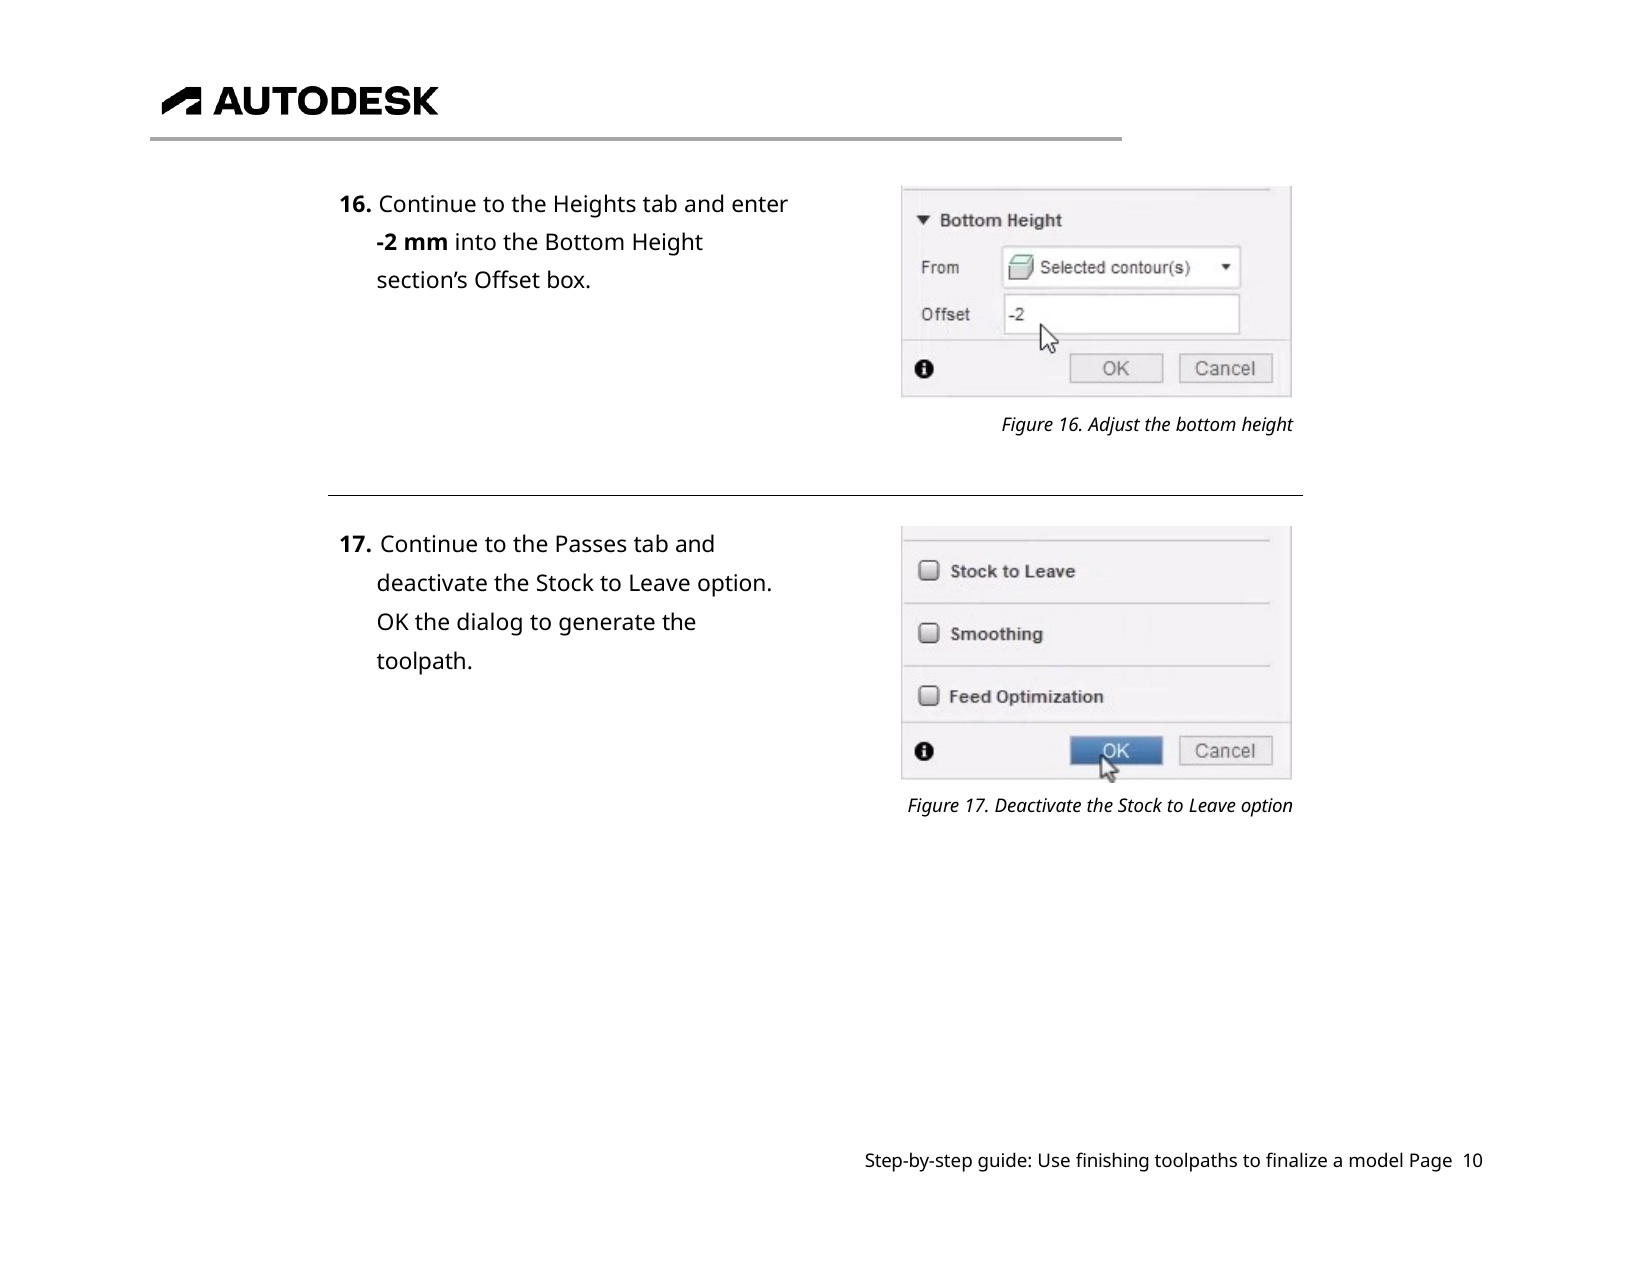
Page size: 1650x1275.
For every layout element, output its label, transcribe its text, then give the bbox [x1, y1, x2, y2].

table_cell 17. Continue to the Passes tab and deactivate the Stock to Leave option. OK the dialog to generate the toolpath. [328, 496, 832, 828]
table_header 16. Continue to the Heights tab and enter -2 mm into the Bottom Height section’s Offset box. [328, 187, 832, 495]
table_header Figure 16. Adjust the bottom height [832, 187, 1303, 495]
picture [161, 86, 439, 115]
table_cell Figure 17. Deactivate the Stock to Leave option [832, 496, 1303, 828]
slide_number Step-by-step guide: Use finishing toolpaths to finalize a model Page 20 [862, 1145, 1509, 1275]
picture [900, 526, 1292, 783]
picture [900, 186, 1292, 400]
